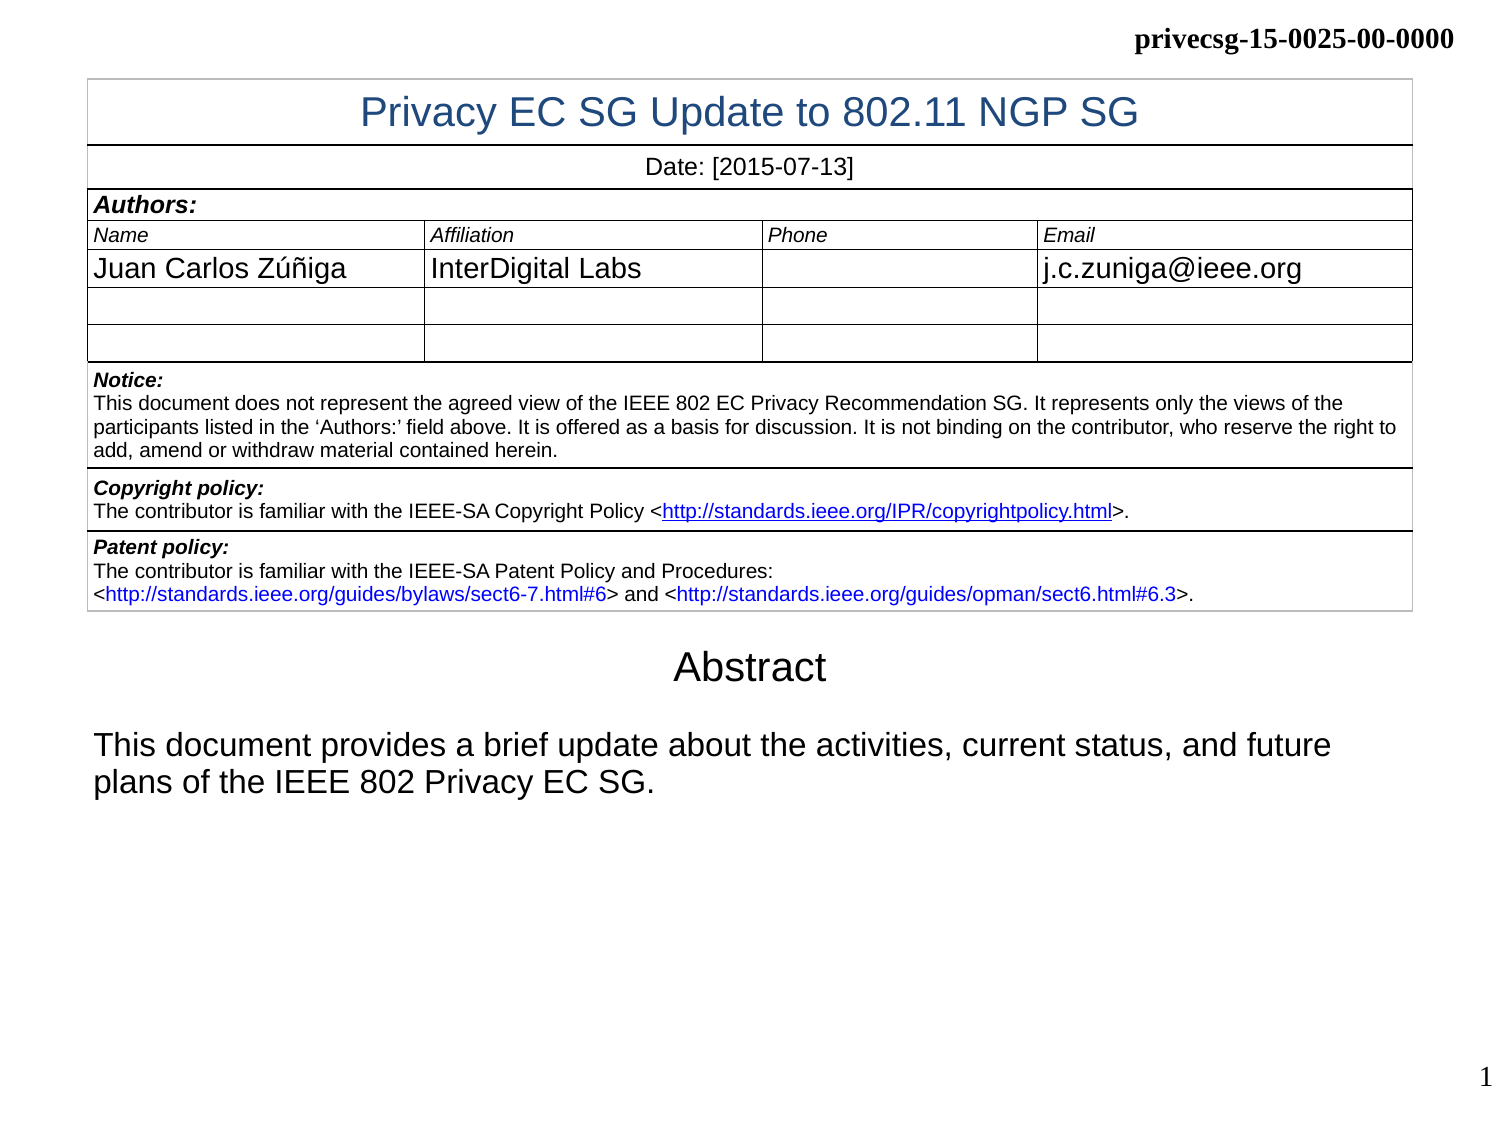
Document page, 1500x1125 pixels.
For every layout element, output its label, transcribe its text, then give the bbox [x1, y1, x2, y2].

table_cell Name [88, 221, 424, 249]
table_cell Authors: [88, 190, 1412, 220]
table_cell Juan Carlos Zúñiga [88, 250, 424, 287]
table_cell j.c.zuniga@ieee.org [1038, 250, 1412, 287]
table_cell [763, 288, 1037, 324]
table_cell [1038, 288, 1412, 324]
text_box Abstract This document provides a brief update about the activities, current status, and future plans of the IEEE 802 Privacy EC SG. [87, 637, 1413, 1025]
table_cell [88, 288, 424, 324]
table_cell Patent policy: The contributor is familiar with the IEEE-SA Patent Policy and Procedures: <http://standards.ieee.org/guides/bylaws/sect6-7.html#6> and <http://standards.ieee.org/guides/opman/sect6.html#6.3>. [88, 532, 1412, 610]
table_cell [1038, 325, 1412, 361]
table_header Privacy EC SG Update to 802.11 NGP SG [88, 80, 1412, 144]
table_cell [425, 288, 762, 324]
table_cell [88, 325, 424, 361]
table_cell Email [1038, 221, 1412, 249]
table_cell Affiliation [425, 221, 762, 249]
table_cell [763, 325, 1037, 361]
table_cell Notice: This document does not represent the agreed view of the IEEE 802 EC Privacy Recommendation SG. It represents only the views of the participants listed in the ‘Authors:’ field above. It is offered as a basis for discussion. It is not binding on the contributor, who reserve the right to add, amend or withdraw material contained herein. [88, 363, 1412, 467]
table_cell [425, 325, 762, 361]
table_cell InterDigital Labs [425, 250, 762, 287]
table_cell [763, 250, 1037, 287]
table_cell Copyright policy: The contributor is familiar with the IEEE-SA Copyright Policy <http://standards.ieee.org/IPR/copyrightpolicy.html>. [88, 469, 1412, 530]
table_cell Date: [2015-07-13] [88, 146, 1412, 188]
table_cell Phone [763, 221, 1037, 249]
